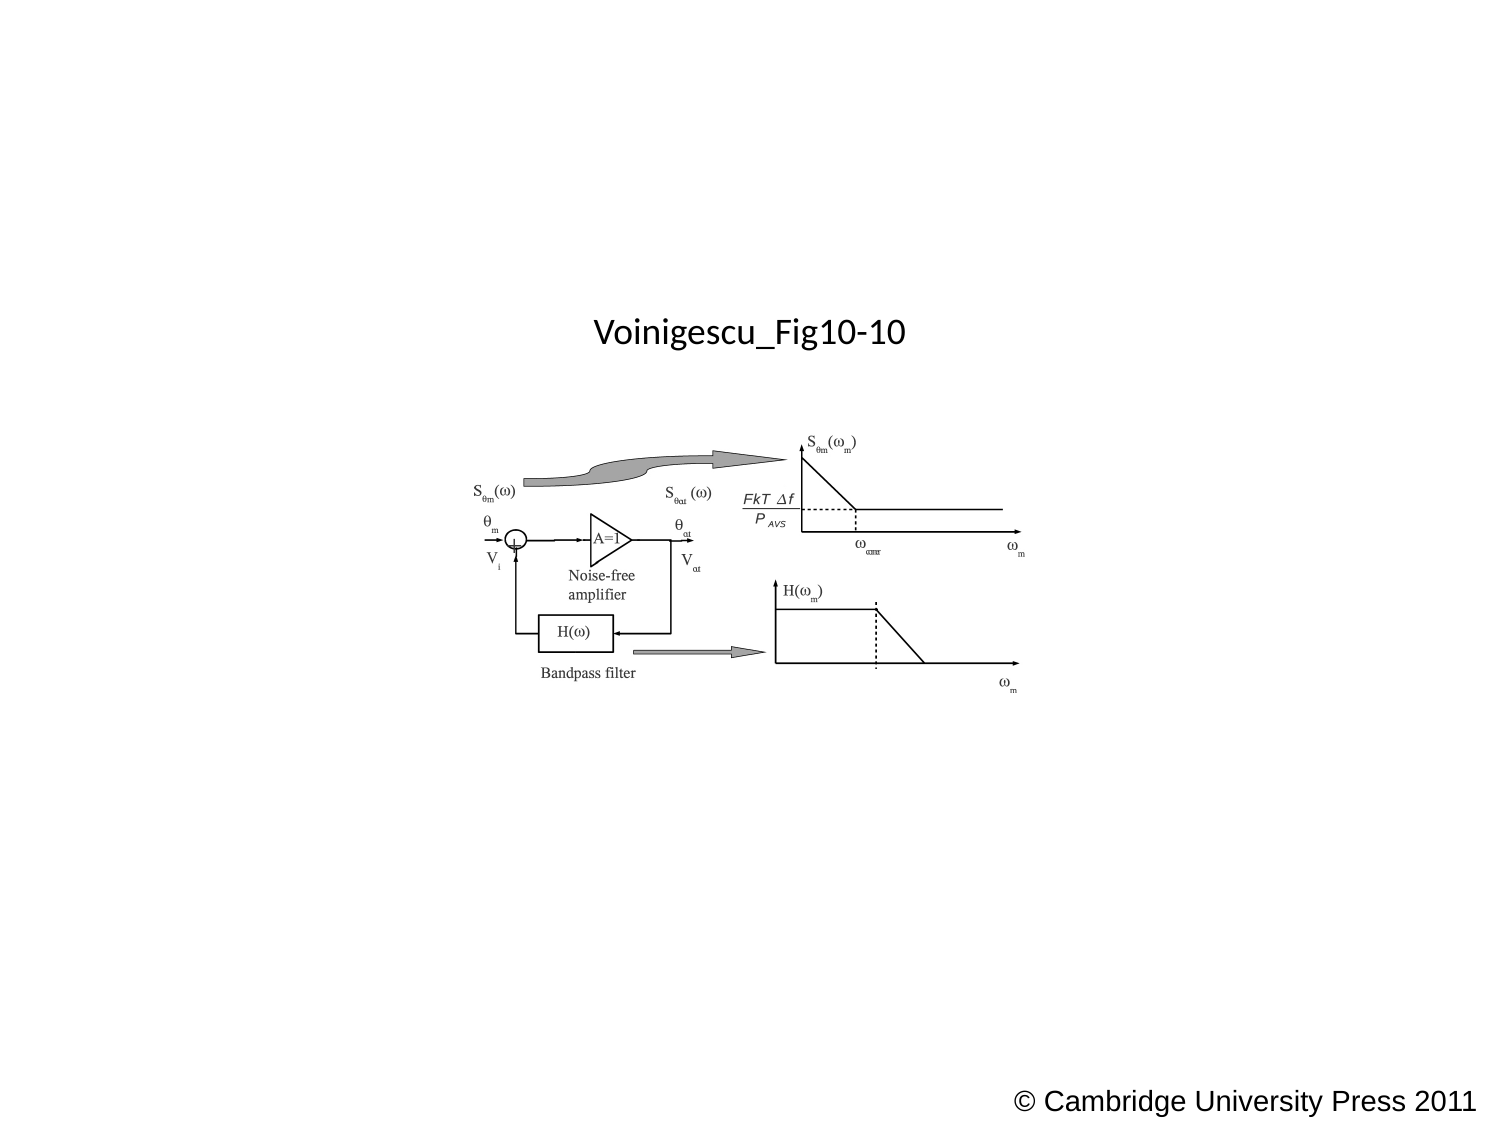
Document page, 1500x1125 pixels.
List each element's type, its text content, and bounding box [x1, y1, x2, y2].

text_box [474, 299, 1026, 693]
text_box © Cambridge University Press 2011 [907, 1074, 1493, 1125]
